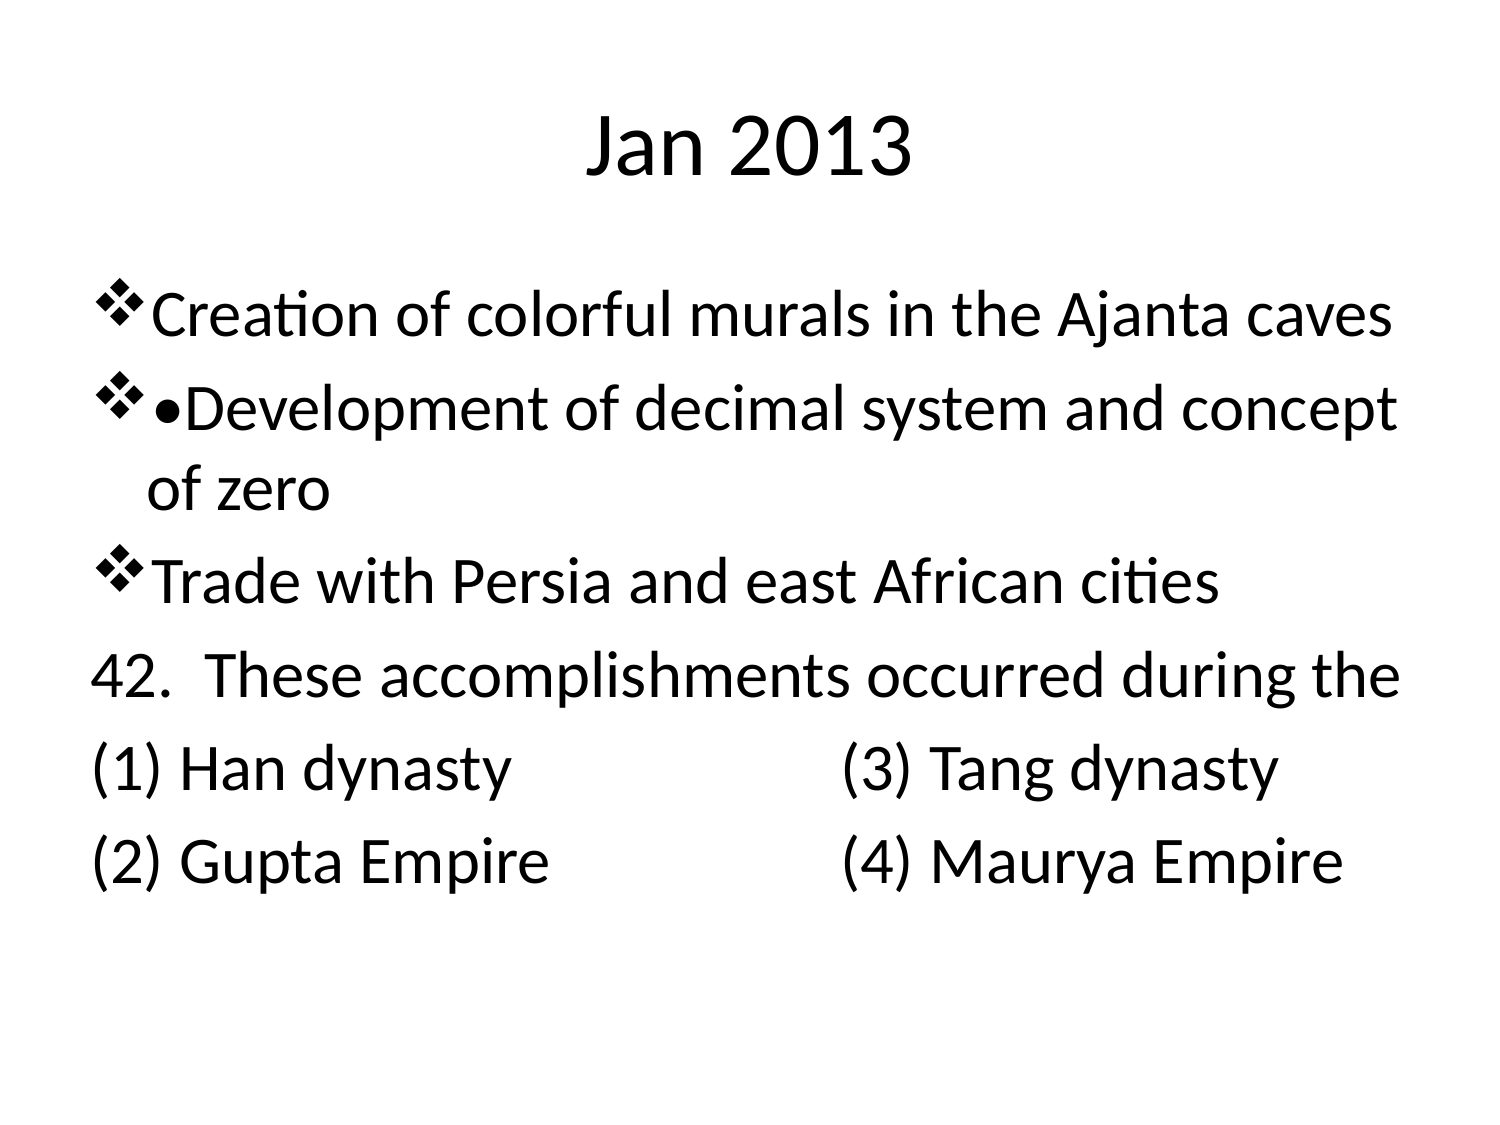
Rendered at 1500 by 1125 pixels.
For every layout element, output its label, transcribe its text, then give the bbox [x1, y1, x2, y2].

title Jan 2013 [75, 45, 1425, 233]
list Creation of colorful murals in the Ajanta caves •Development of decimal system and concept of zero Trade with Persia and east African cities 42. These accomplishments occurred during the (1) Han dynasty (3) Tang dynasty (2) Gupta Empire (4) Maurya Empire [75, 262, 1425, 1005]
